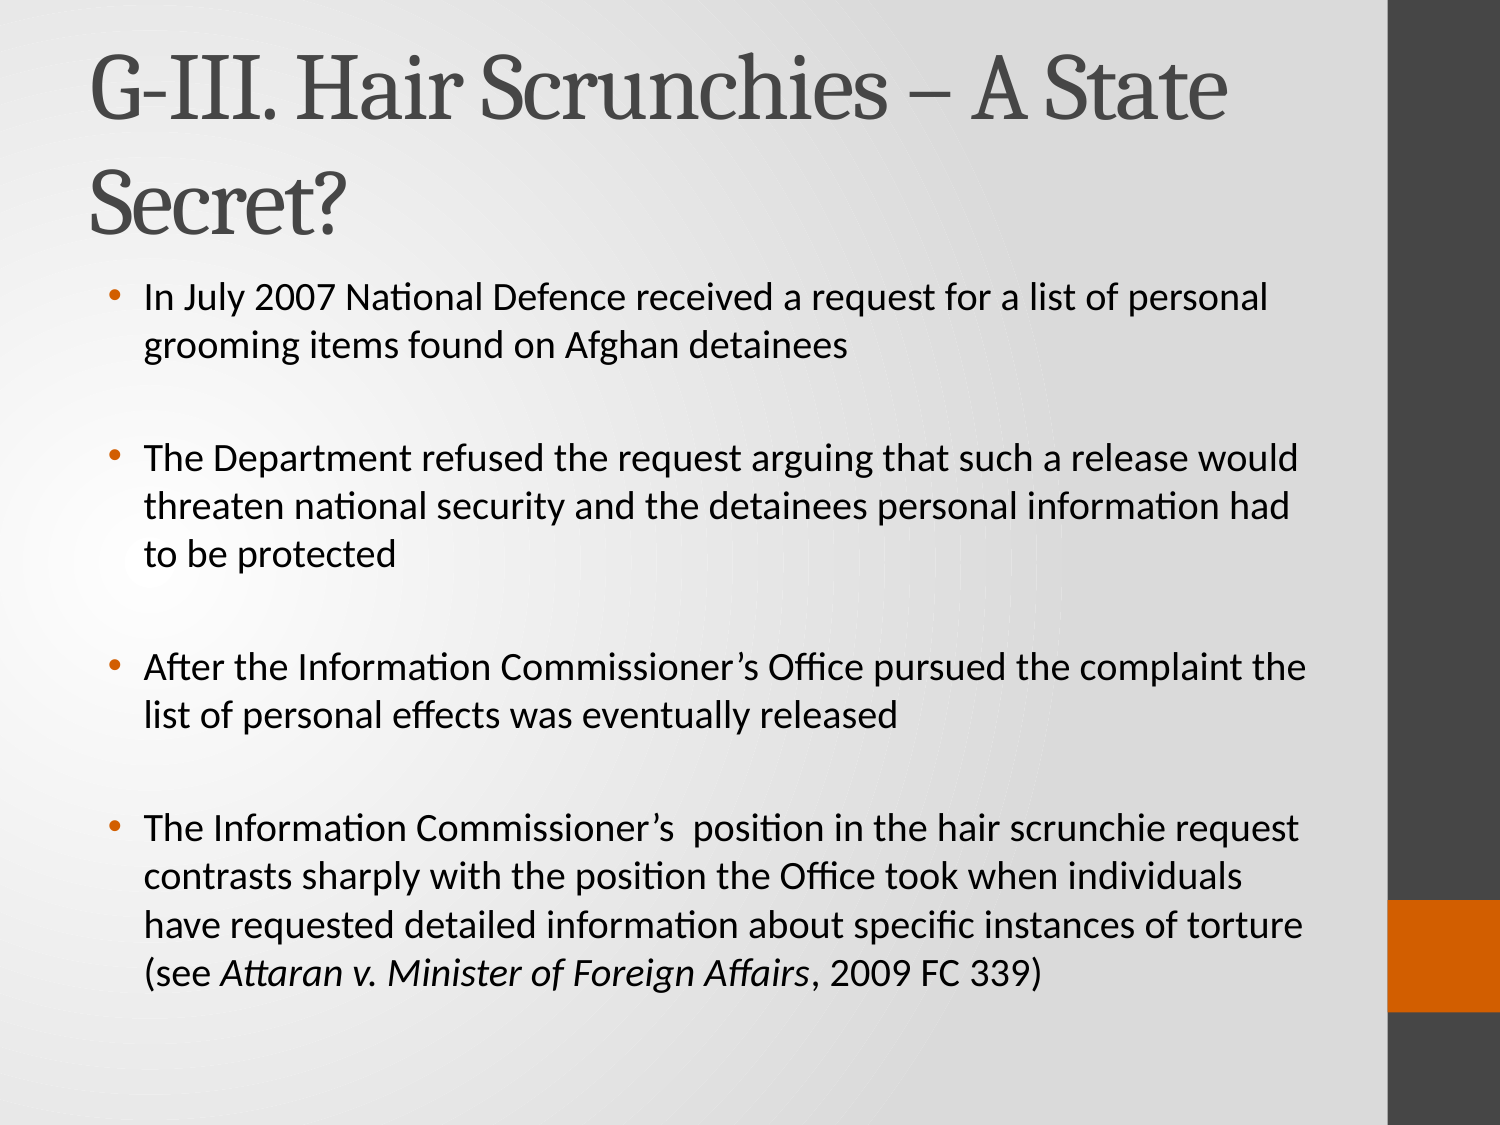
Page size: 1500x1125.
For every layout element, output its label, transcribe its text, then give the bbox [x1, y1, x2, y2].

list In July 2007 National Defence received a request for a list of personal grooming items found on Afghan detainees The Department refused the request arguing that such a release would threaten national security and the detainees personal information had to be protected After the Information Commissioner’s Office pursued the complaint the list of personal effects was eventually released The Information Commissioner’s position in the hair scrunchie request contrasts sharply with the position the Office took when individuals have requested detailed information about specific instances of torture (see Attaran v. Minister of Foreign Affairs, 2009 FC 339) [75, 262, 1325, 1050]
title G-III. Hair Scrunchies – A State Secret? [75, 45, 1325, 233]
